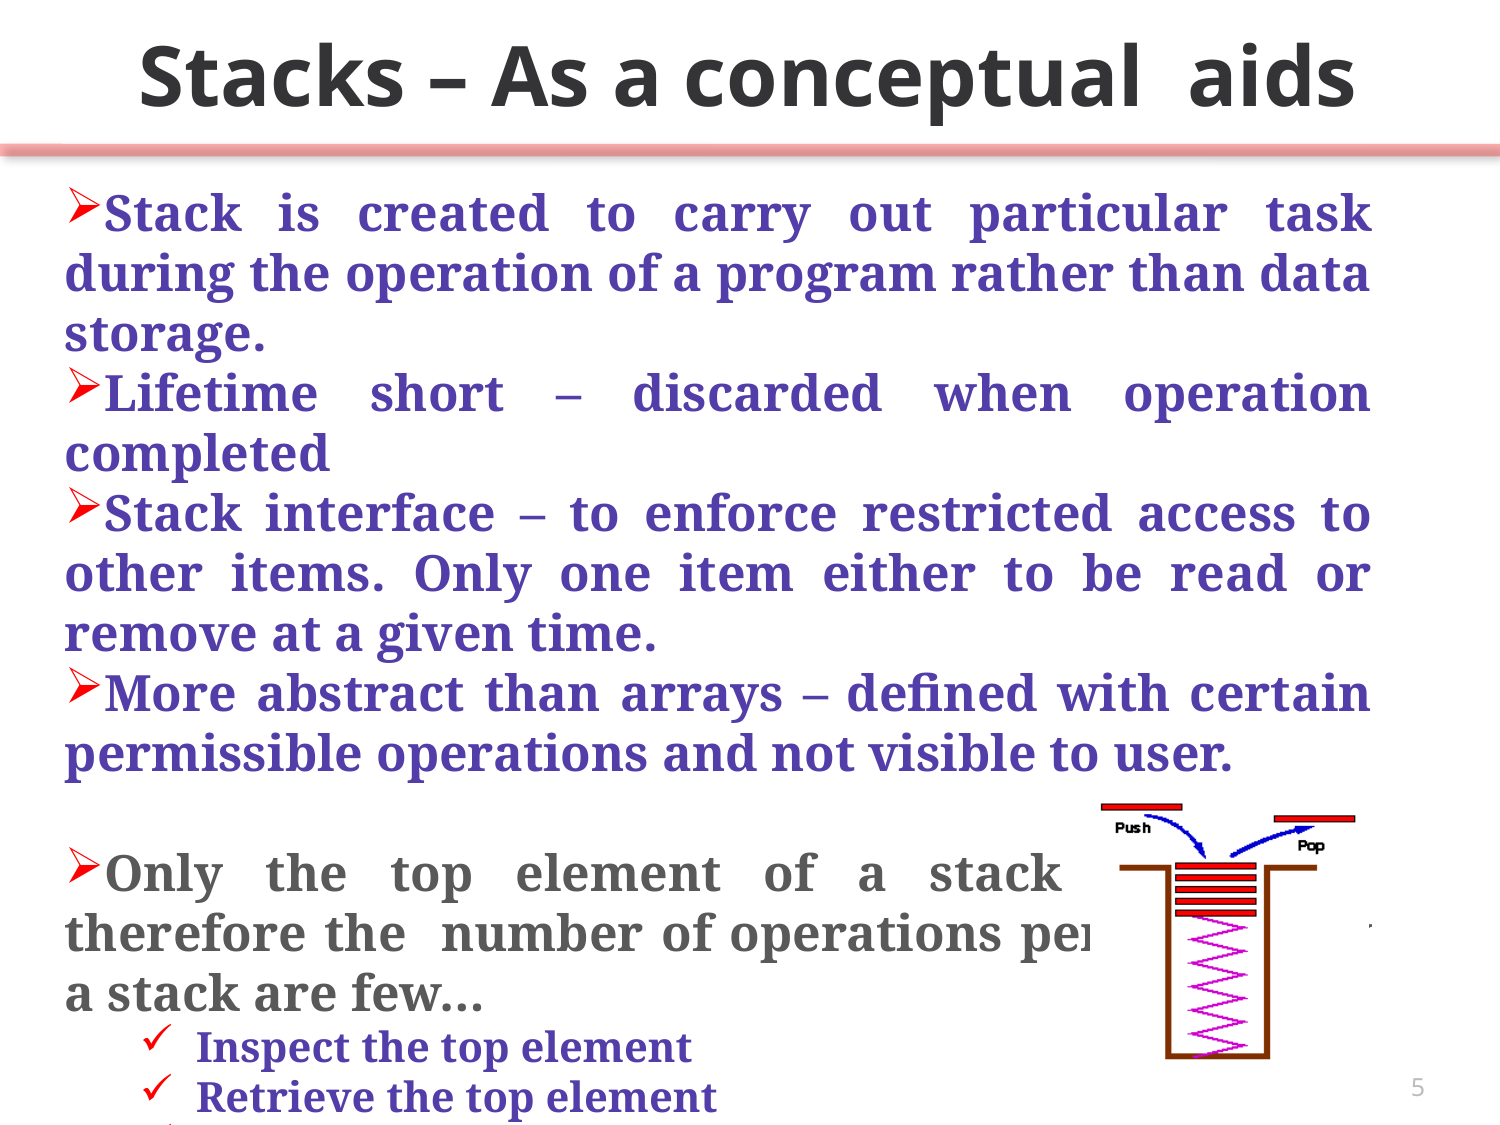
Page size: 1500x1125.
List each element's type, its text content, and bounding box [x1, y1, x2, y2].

slide_number 5 [1397, 1052, 1425, 1113]
picture [1089, 793, 1369, 1078]
text_box Stacks – As a conceptual aids [123, 15, 1374, 149]
text_box Stack is created to carry out particular task during the operation of a program rather than data storage. Lifetime short – discarded when operation completed Stack interface – to enforce restricted access to other items. Only one item either to be read or remove at a given time. More abstract than arrays – defined with certain permissible operations and not visible to user. Only the top element of a stack is visible, therefore the number of operations performed by a stack are few… Inspect the top element Retrieve the top element Push a new element on the stack Test for an empty stack [49, 173, 1388, 1125]
